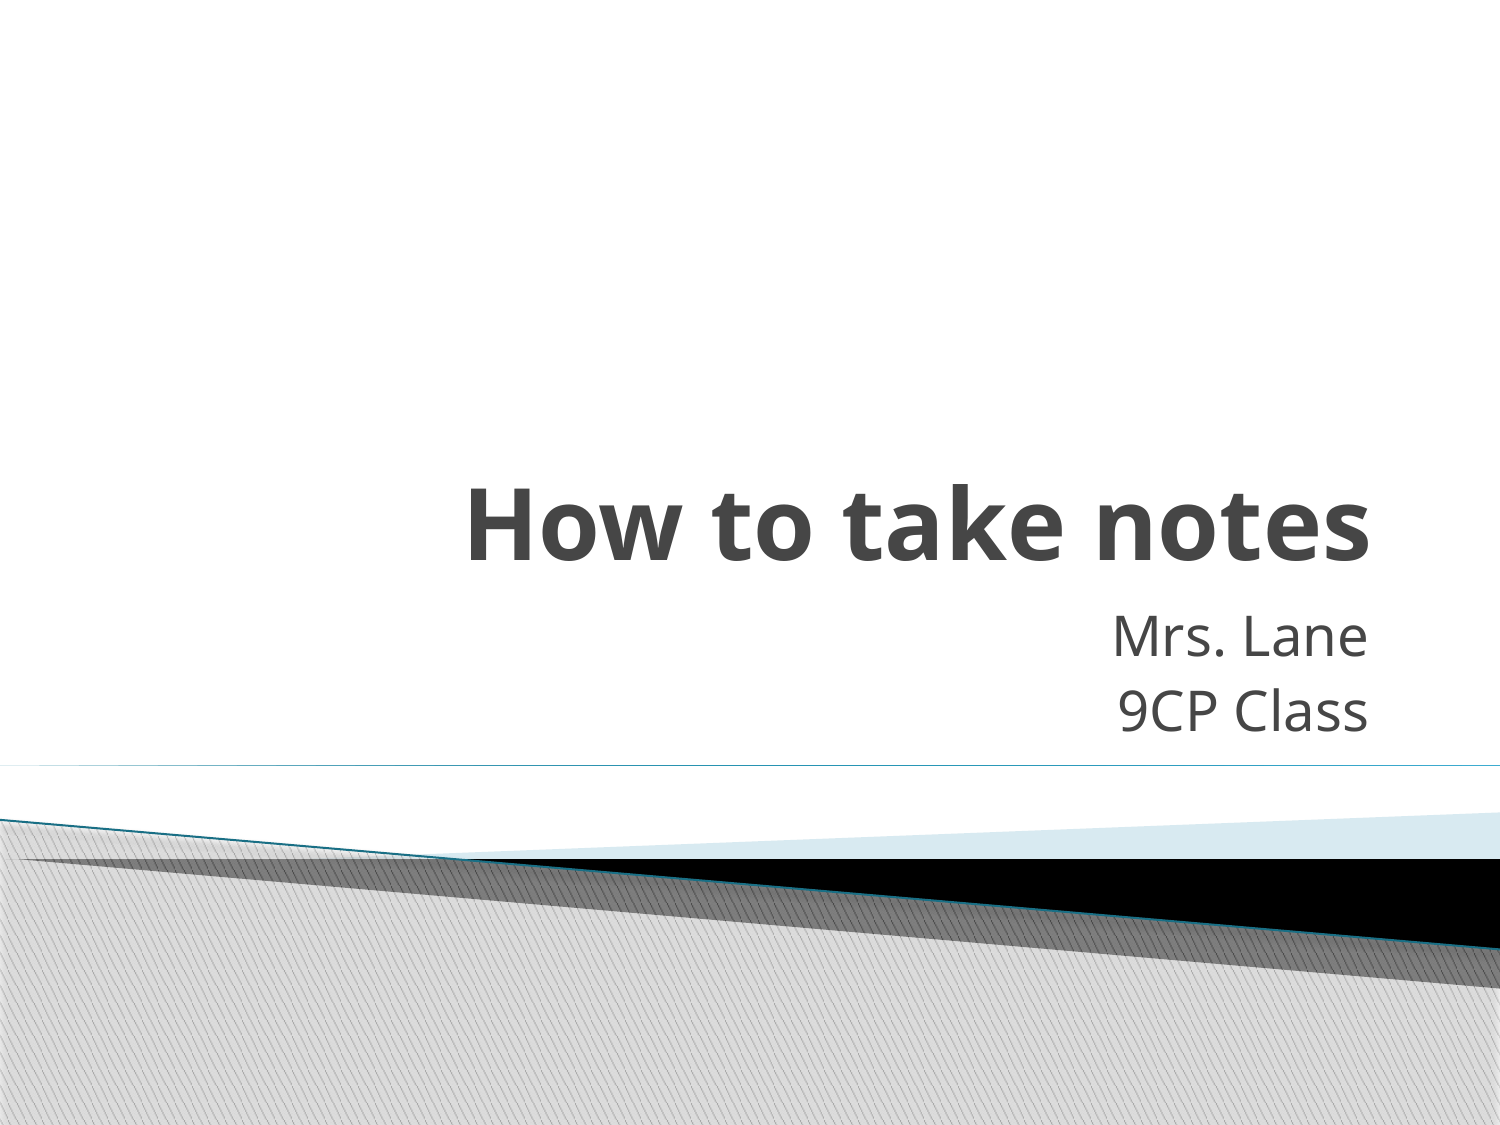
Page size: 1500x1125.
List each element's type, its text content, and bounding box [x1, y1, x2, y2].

picture [5, 859, 1500, 989]
subtitle Mrs. Lane 9CP Class [112, 592, 1388, 790]
title How to take notes [112, 287, 1388, 588]
